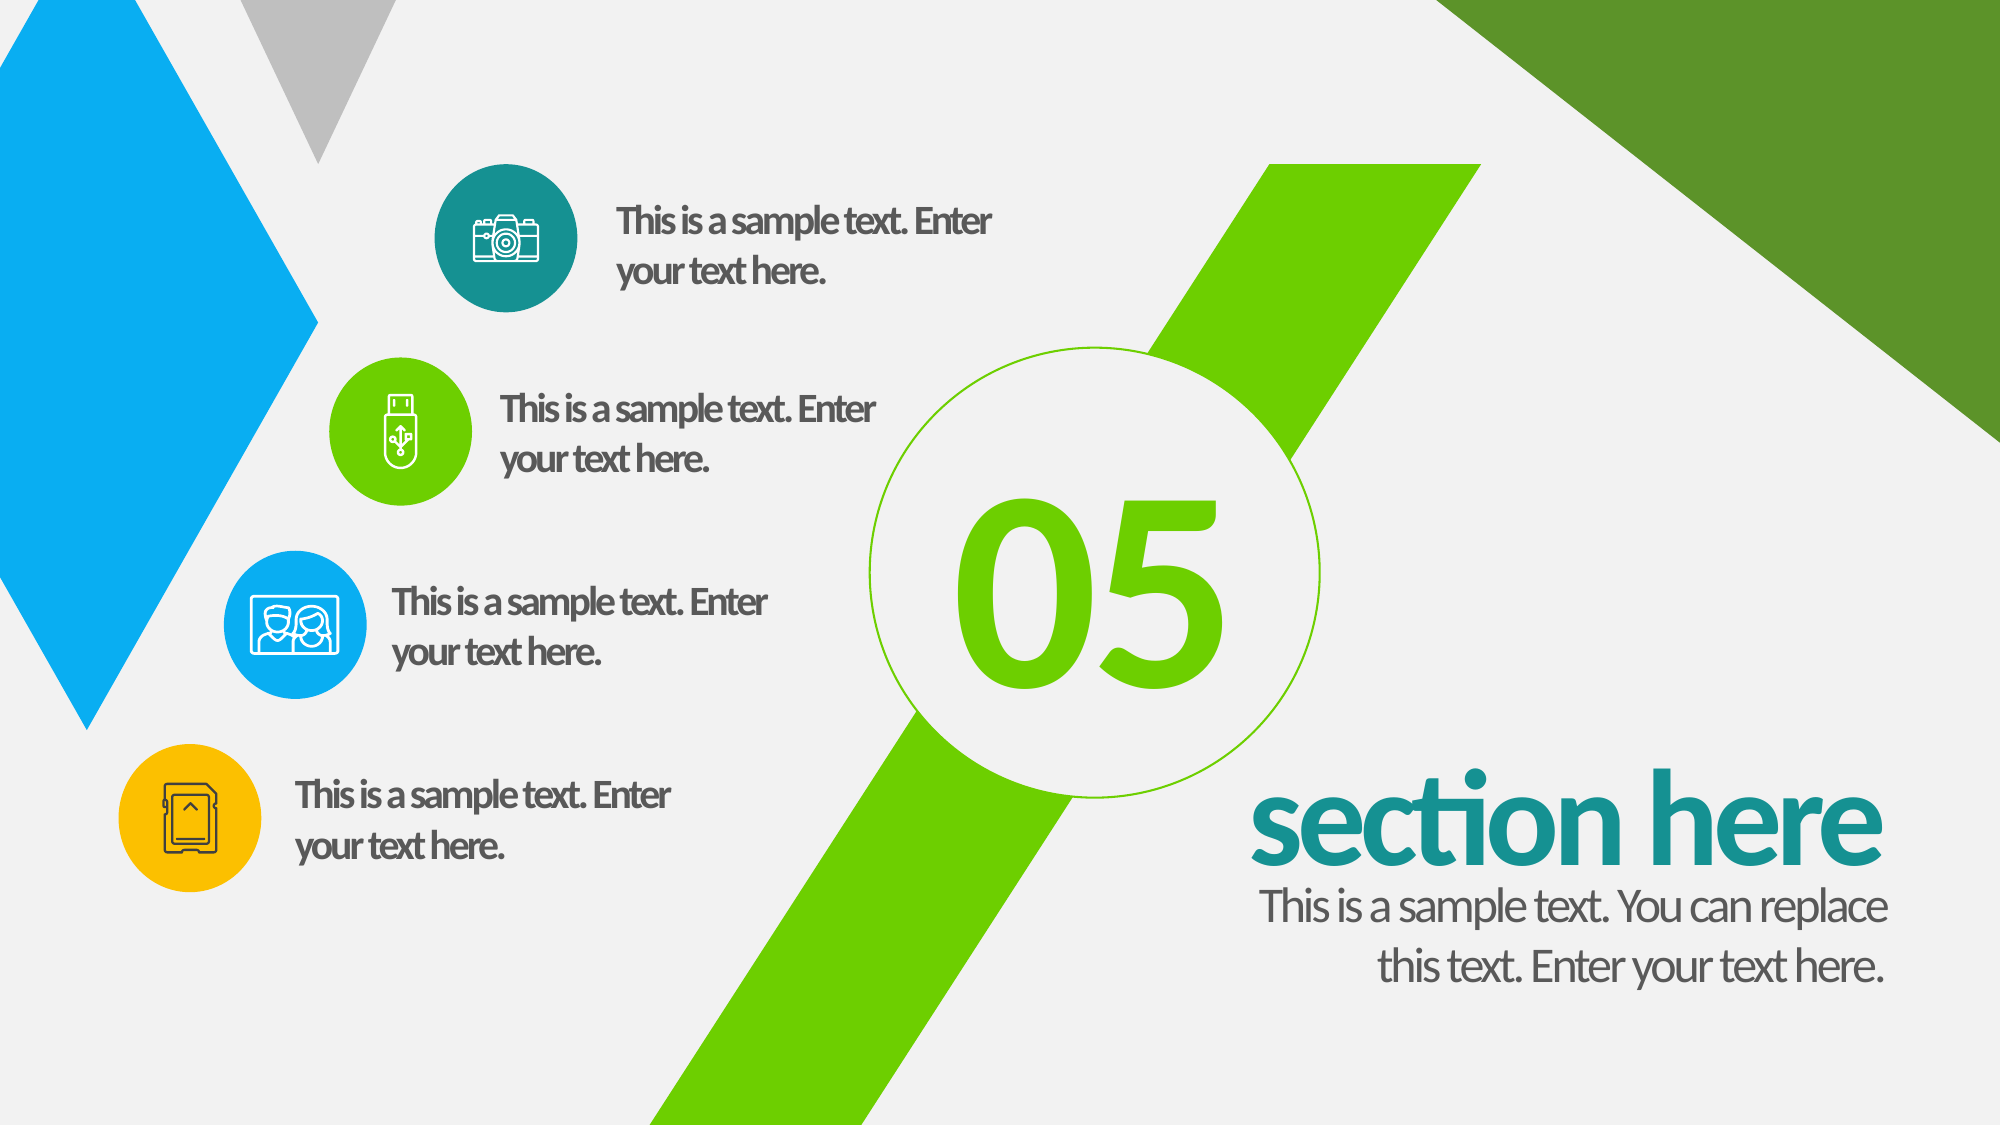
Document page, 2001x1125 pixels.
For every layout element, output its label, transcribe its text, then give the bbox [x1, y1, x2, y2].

text_box [239, 0, 398, 167]
text_box [1434, 0, 2000, 445]
text_box [1150, 163, 1484, 416]
text_box [648, 782, 1074, 1125]
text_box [223, 550, 829, 699]
text_box section here [1183, 721, 1902, 901]
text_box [118, 744, 732, 893]
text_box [329, 357, 937, 506]
text_box This is a sample text. You can replace this text. Enter your text here. [1205, 901, 1902, 1001]
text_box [869, 347, 1320, 798]
text_box [0, 0, 320, 733]
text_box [434, 164, 1053, 313]
